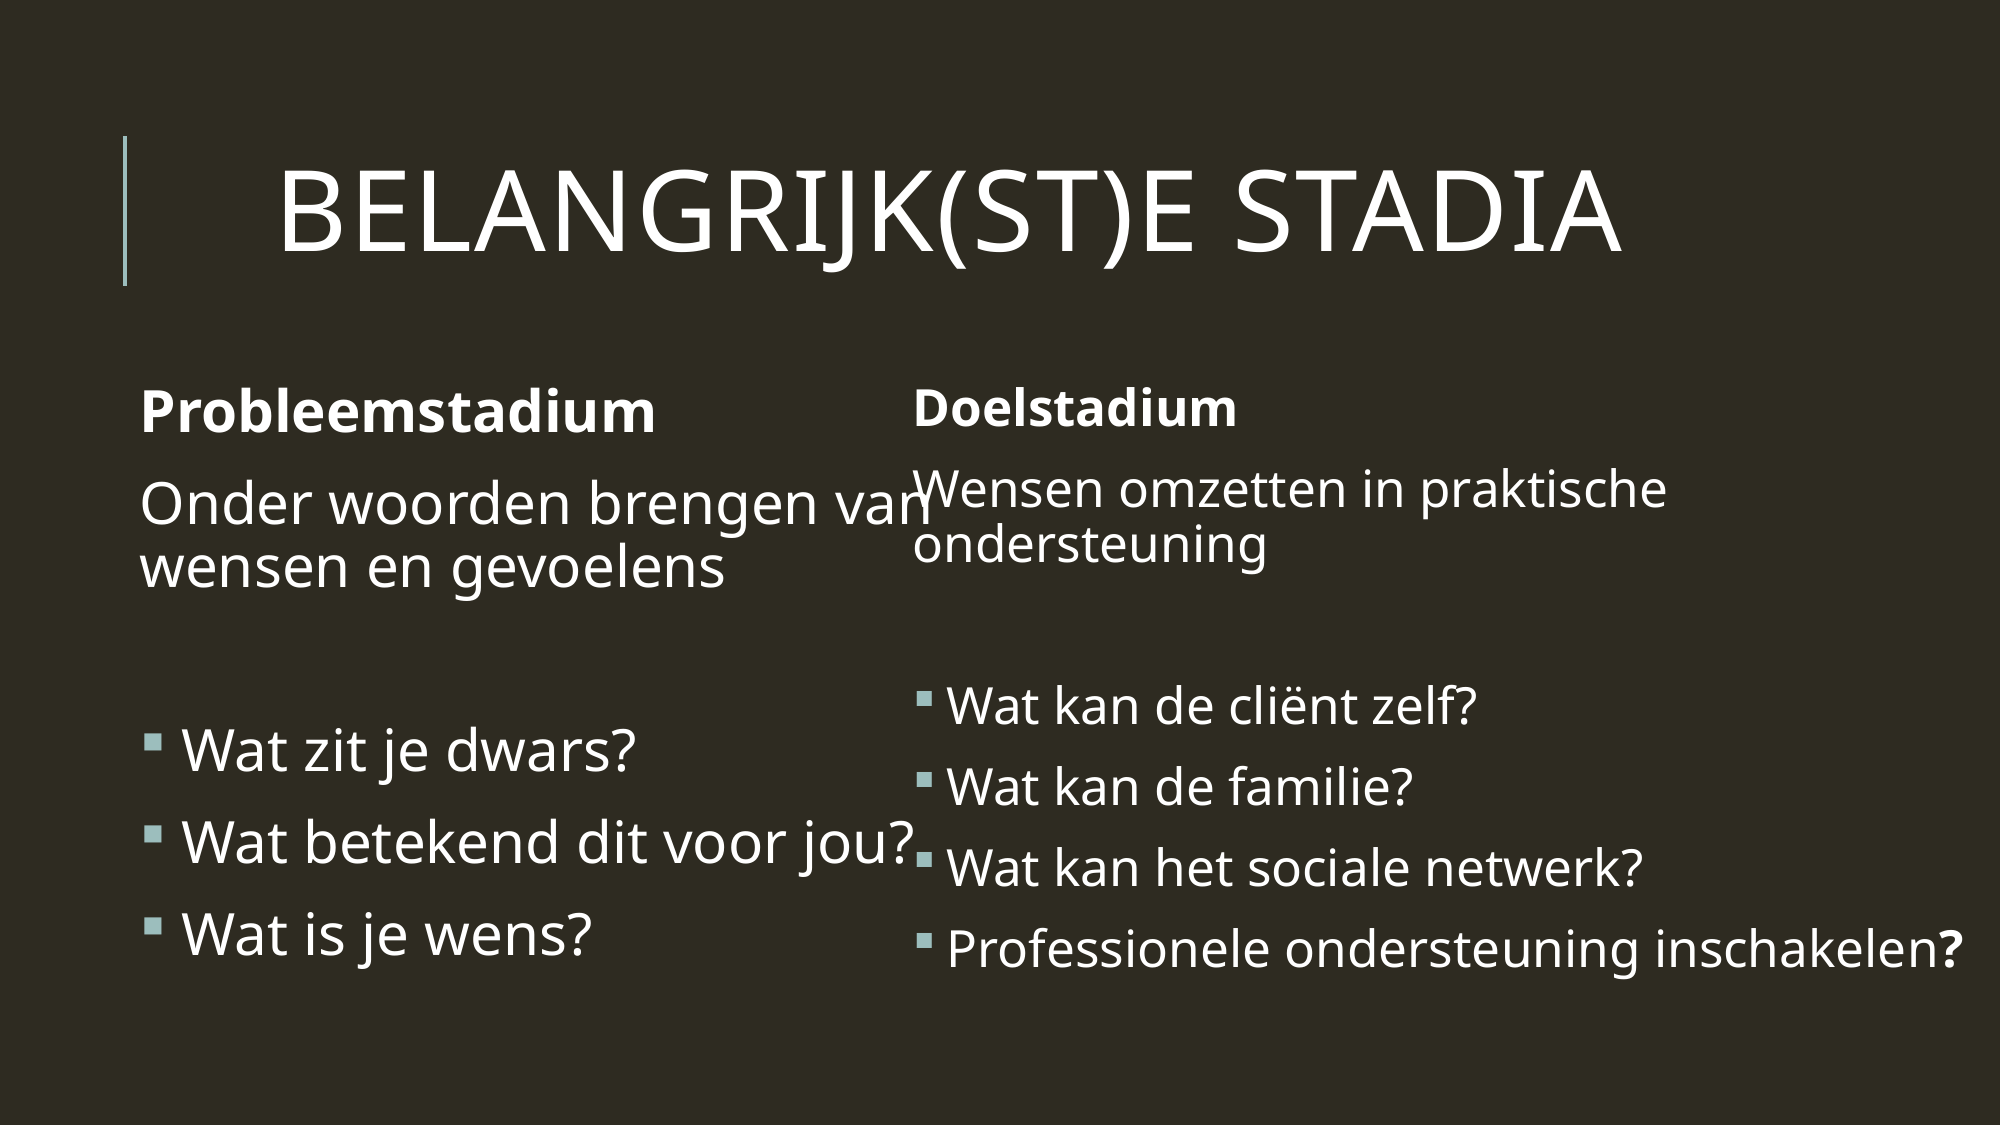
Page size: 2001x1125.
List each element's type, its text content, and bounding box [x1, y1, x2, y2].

list Probleemstadium Onder woorden brengen van wensen en gevoelens Wat zit je dwars? Wat betekend dit voor jou? Wat is je wens? [132, 375, 1000, 1035]
title Belangrijk(st)e stadia [168, 96, 1763, 342]
list Doelstadium Wensen omzetten in praktische ondersteuning Wat kan de cliënt zelf? Wat kan de familie? Wat kan het sociale netwerk? Professionele ondersteuning inschakelen? [904, 375, 1975, 1029]
